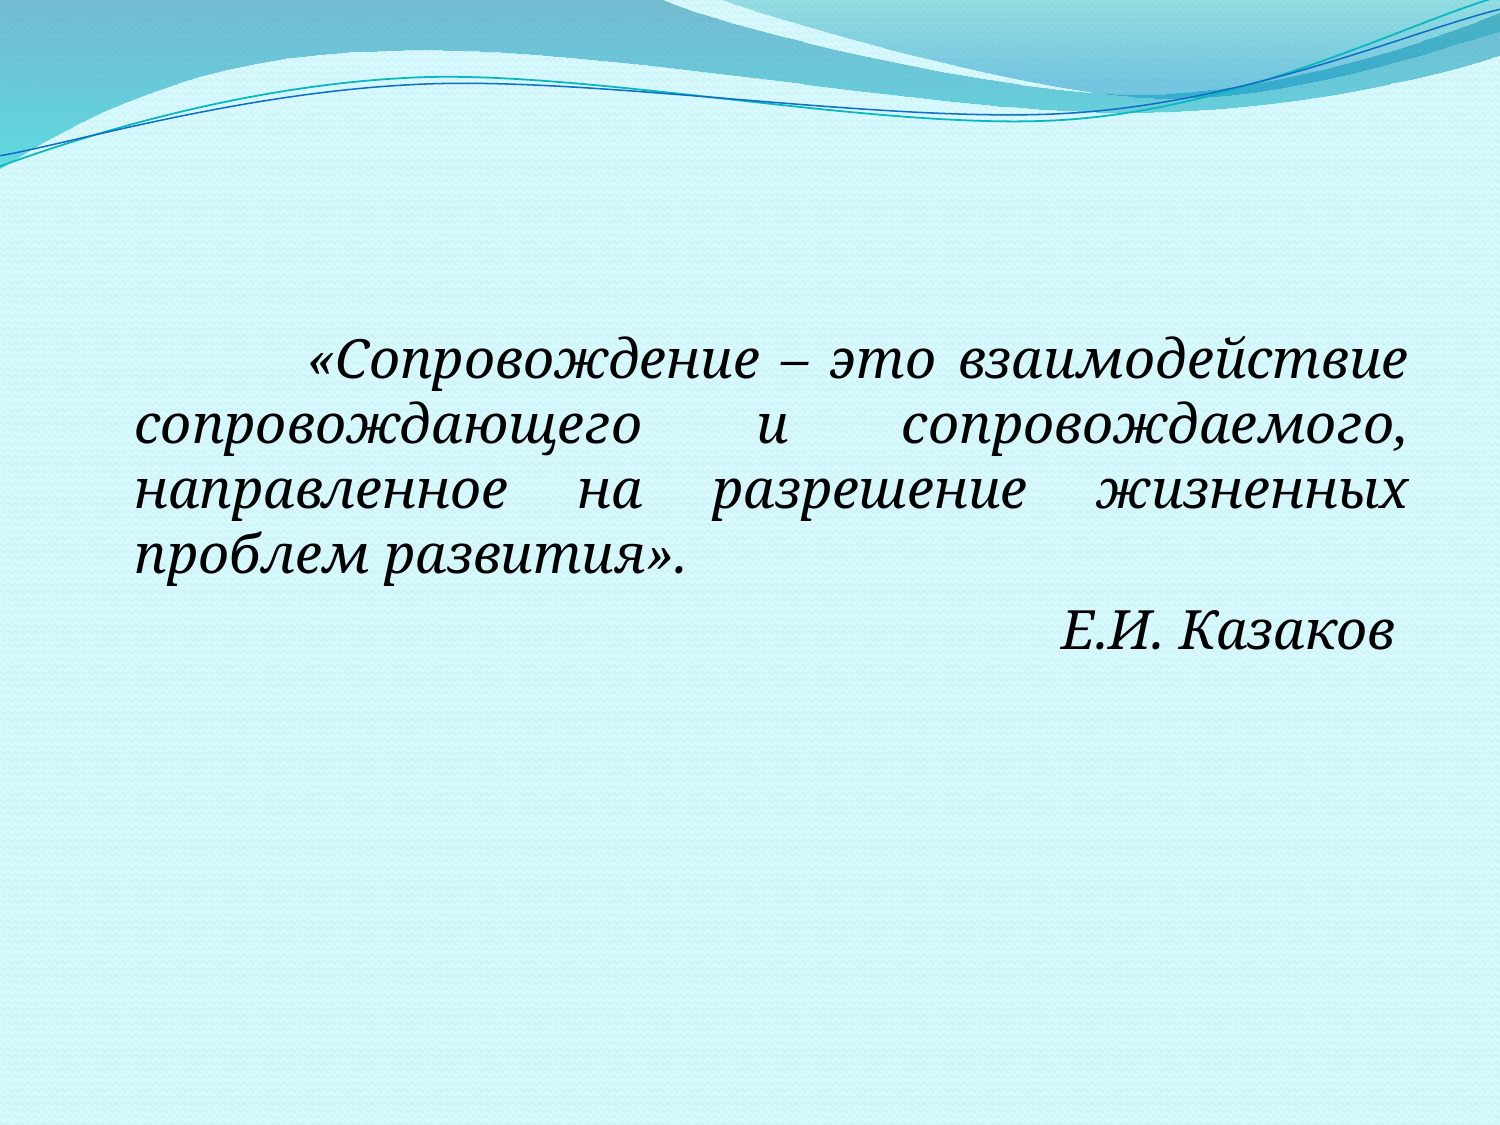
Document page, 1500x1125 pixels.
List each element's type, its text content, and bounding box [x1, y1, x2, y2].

list «Сопровождение – это взаимодействие сопровождающего и сопровождаемого, направленное на разрешение жизненных проблем развития». Е.И. Казаков [75, 317, 1425, 1038]
